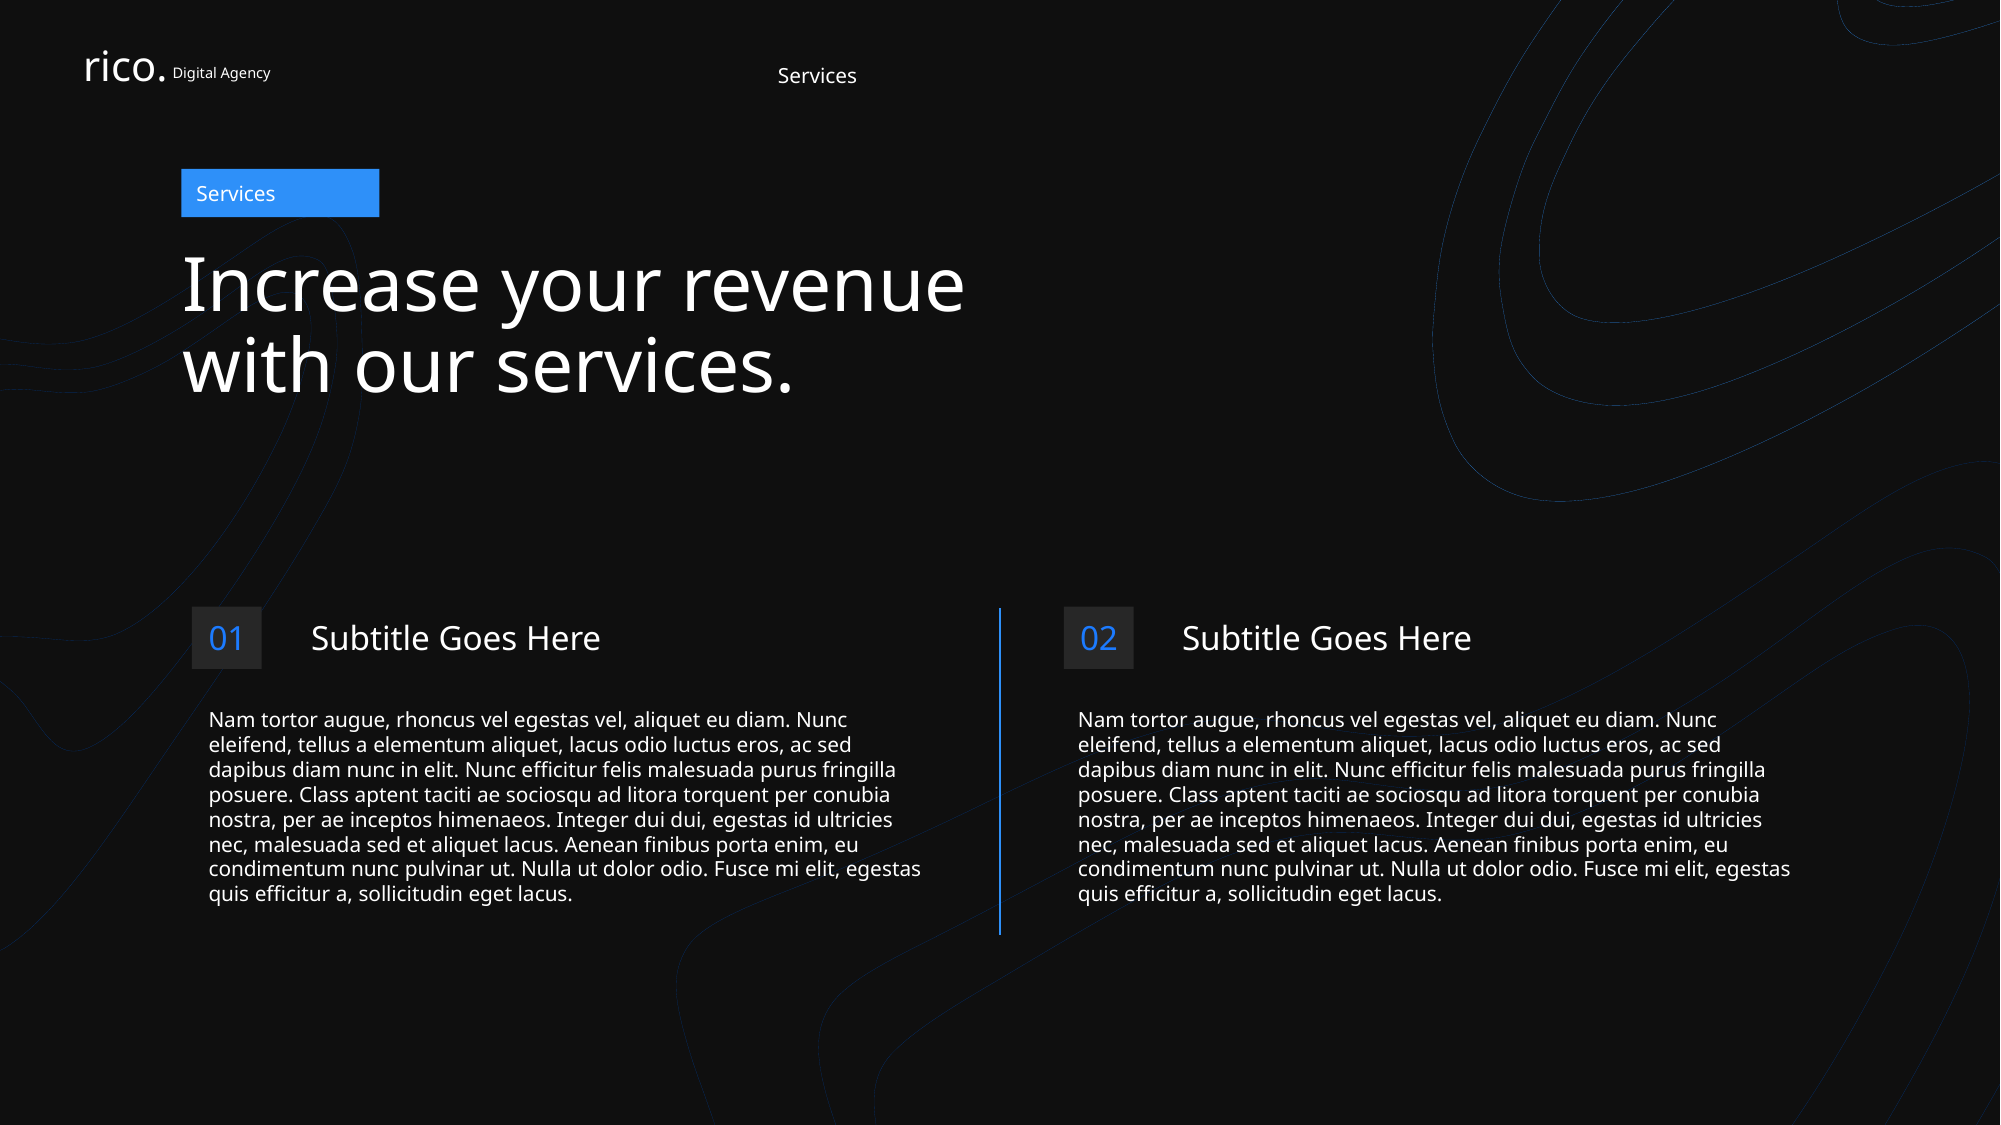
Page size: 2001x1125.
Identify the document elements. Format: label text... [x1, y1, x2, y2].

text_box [66, 32, 310, 99]
text_box Services [763, 55, 873, 96]
title Increase your revenue with our services. [363, 238, 984, 527]
list Services [181, 172, 326, 214]
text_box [676, 461, 2000, 1125]
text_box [1575, 0, 2000, 622]
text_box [0, 215, 363, 953]
text_box [180, 168, 380, 218]
list Subtitle Goes Here [363, 610, 676, 666]
list Nam tortor augue, rhoncus vel egestas vel, aliquet eu diam. Nunc eleifend, tellus a elementum aliquet, lacus odio luctus eros, ac sed dapibus diam nunc in elit. Nunc efficitur felis malesuada purus fringilla posuere. Class aptent taciti ae sociosqu ad litora torquent per conubia nostra, per ae inceptos himenaeos. Integer dui dui, egestas id ultricies nec, malesuada sed et aliquet lacus. Aenean finibus porta enim, eu condimentum nunc pulvinar ut. Nulla ut dolor odio. Fusce mi elit, egestas quis efficitur a, sollicitudin eget lacus. [363, 698, 676, 917]
